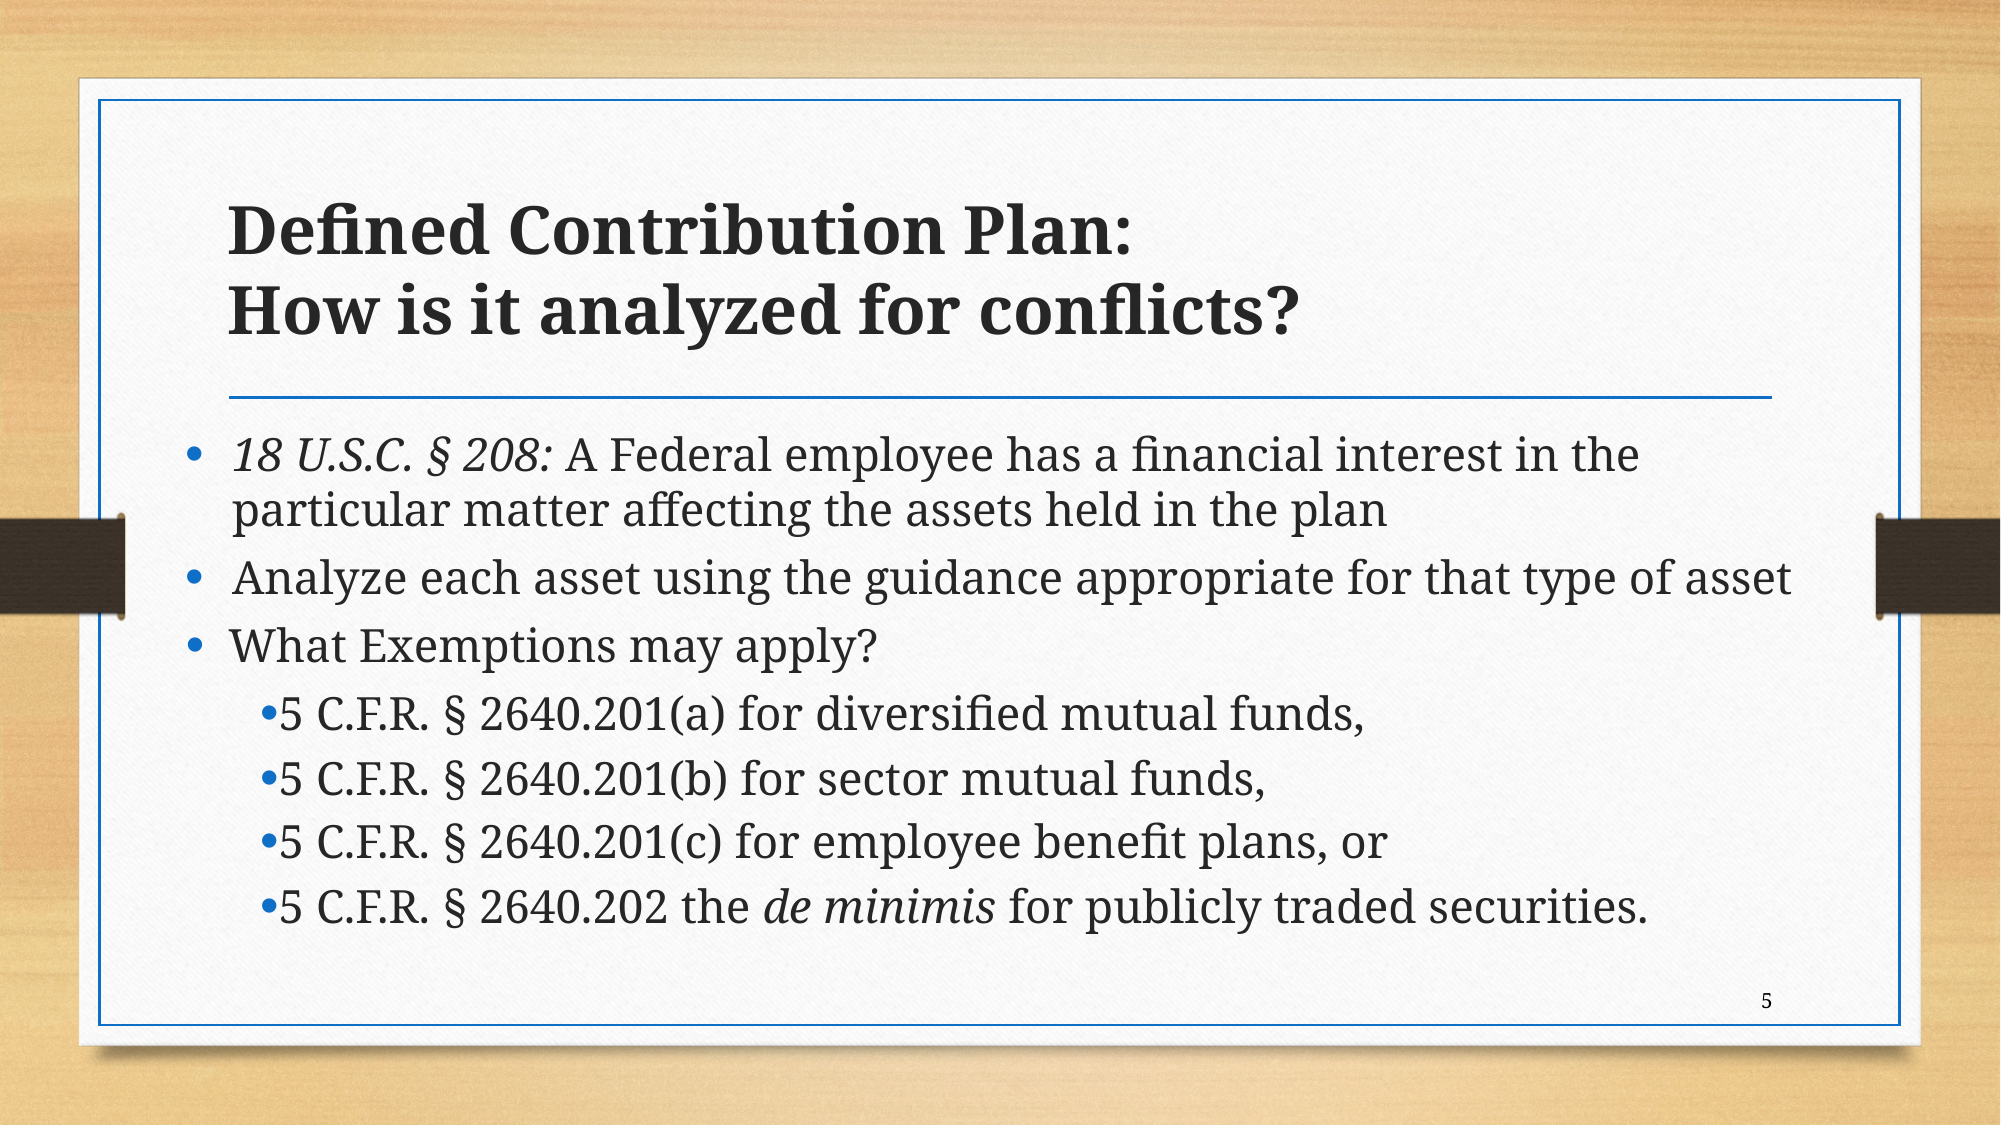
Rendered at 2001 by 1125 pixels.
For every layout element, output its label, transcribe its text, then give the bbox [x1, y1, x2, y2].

list 18 U.S.C. § 208: A Federal employee has a financial interest in the particular matter affecting the assets held in the plan Analyze each asset using the guidance appropriate for that type of asset What Exemptions may apply? 5 C.F.R. § 2640.201(a) for diversified mutual funds, 5 C.F.R. § 2640.201(b) for sector mutual funds, 5 C.F.R. § 2640.201(c) for employee benefit plans, or 5 C.F.R. § 2640.202 the de minimis for publicly traded securities. [170, 425, 1856, 970]
slide_number 5 [1698, 979, 1788, 1025]
picture [0, 0, 2001, 1125]
title Defined Contribution Plan: How is it analyzed for conflicts? [212, 161, 1788, 375]
